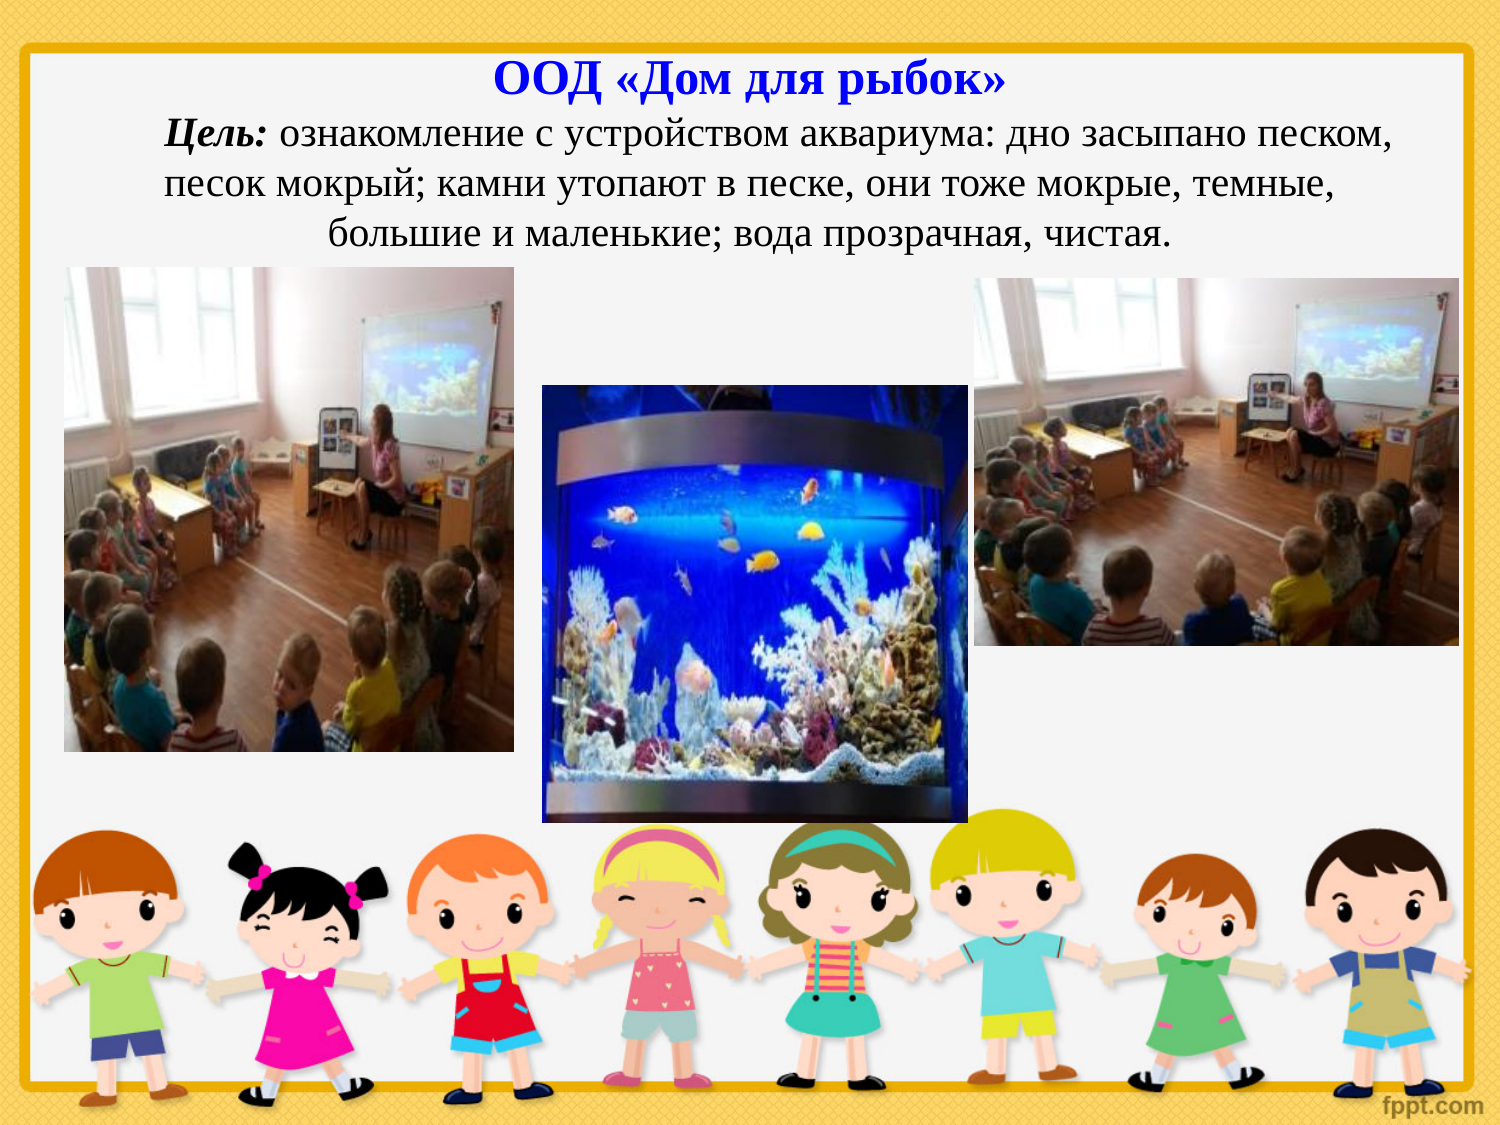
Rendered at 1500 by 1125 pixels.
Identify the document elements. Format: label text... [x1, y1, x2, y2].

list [64, 266, 514, 752]
title ООД «Дом для рыбок» Цель: ознакомление с устройством аквариума: дно засыпано песком, песок мокрый; камни утопают в песке, они тоже мокрые, темные, большие и маленькие; вода прозрачная, чистая. [74, 66, 1426, 233]
picture [0, 0, 1500, 1125]
